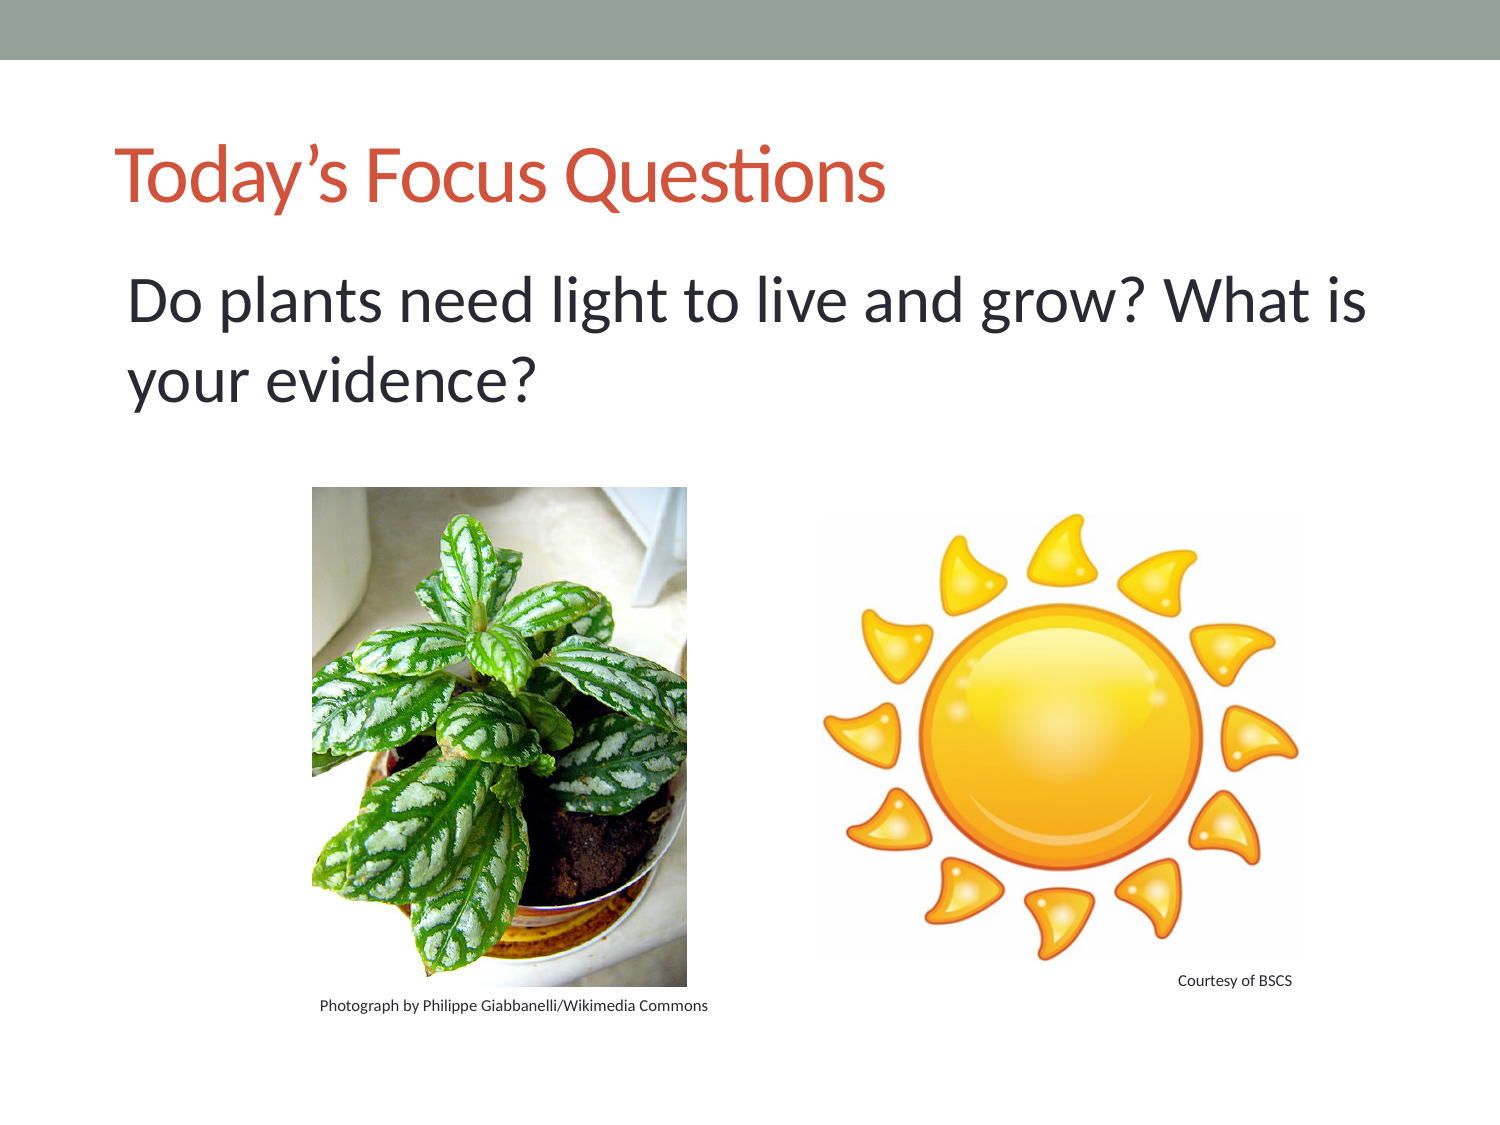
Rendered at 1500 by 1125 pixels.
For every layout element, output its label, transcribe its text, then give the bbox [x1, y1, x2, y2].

list Do plants need light to live and grow? What is your evidence? [112, 247, 1413, 1048]
title Today’s Focus Questions [99, 87, 1438, 250]
text_box Photograph by Philippe Giabbanelli/Wikimedia Commons [305, 987, 724, 1023]
picture [312, 487, 688, 988]
text_box Courtesy of BSCS [1163, 967, 1308, 998]
picture [821, 514, 1301, 963]
